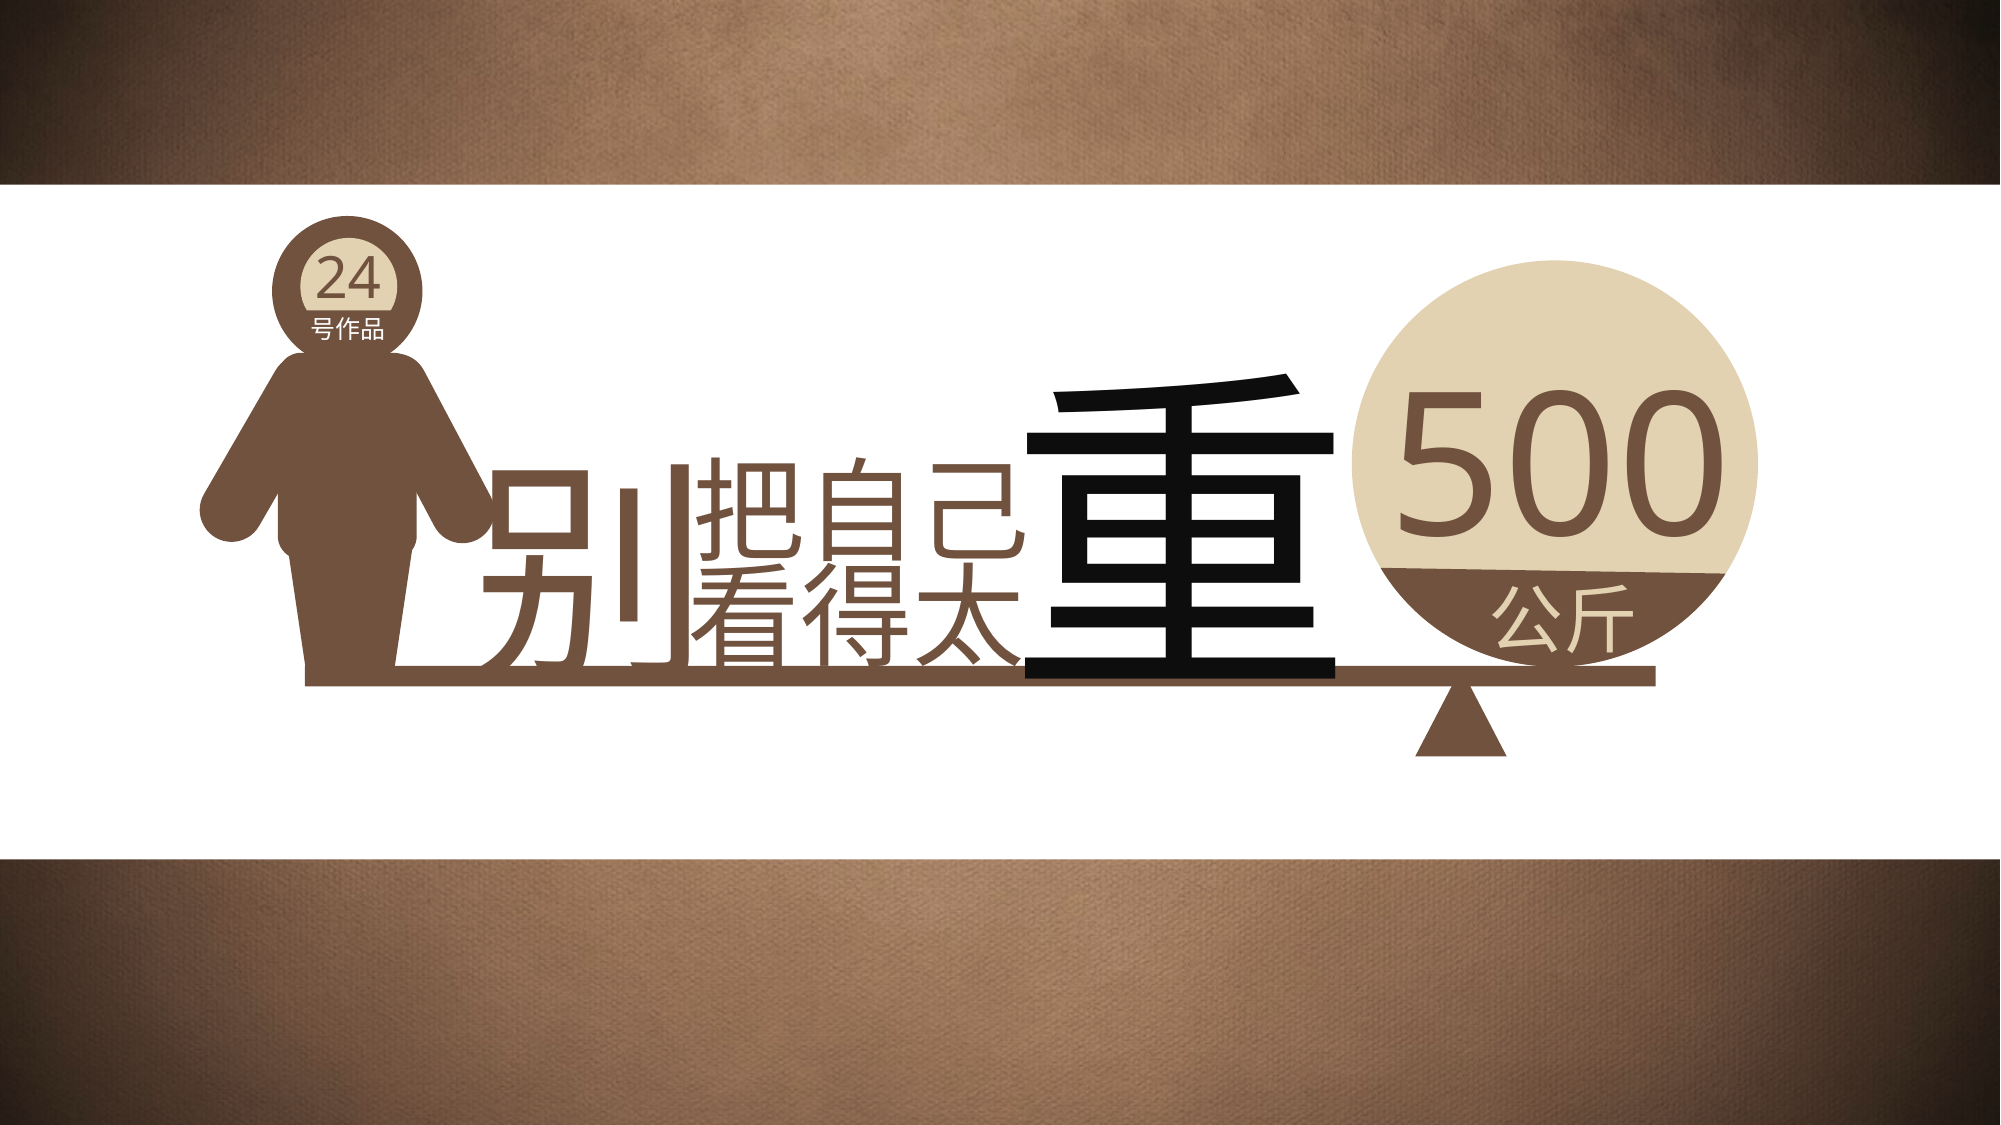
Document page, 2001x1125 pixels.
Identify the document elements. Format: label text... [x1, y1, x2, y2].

text_box [1368, 665, 1657, 687]
picture [0, 861, 2000, 1125]
text_box [1413, 666, 1509, 758]
text_box 看得太 [725, 537, 992, 688]
text_box [0, 184, 2000, 861]
text_box [304, 679, 455, 687]
text_box [1368, 370, 1373, 557]
text_box 把自己 [725, 432, 992, 537]
picture [0, 0, 2000, 184]
text_box [1403, 259, 1707, 327]
text_box 500 [1373, 327, 1747, 583]
text_box 重 [992, 309, 1368, 740]
text_box [1654, 571, 1728, 643]
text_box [235, 215, 461, 679]
text_box [1747, 394, 1760, 533]
text_box 公斤 [1473, 565, 1654, 670]
text_box 别 [455, 414, 725, 717]
text_box [1378, 566, 1473, 651]
